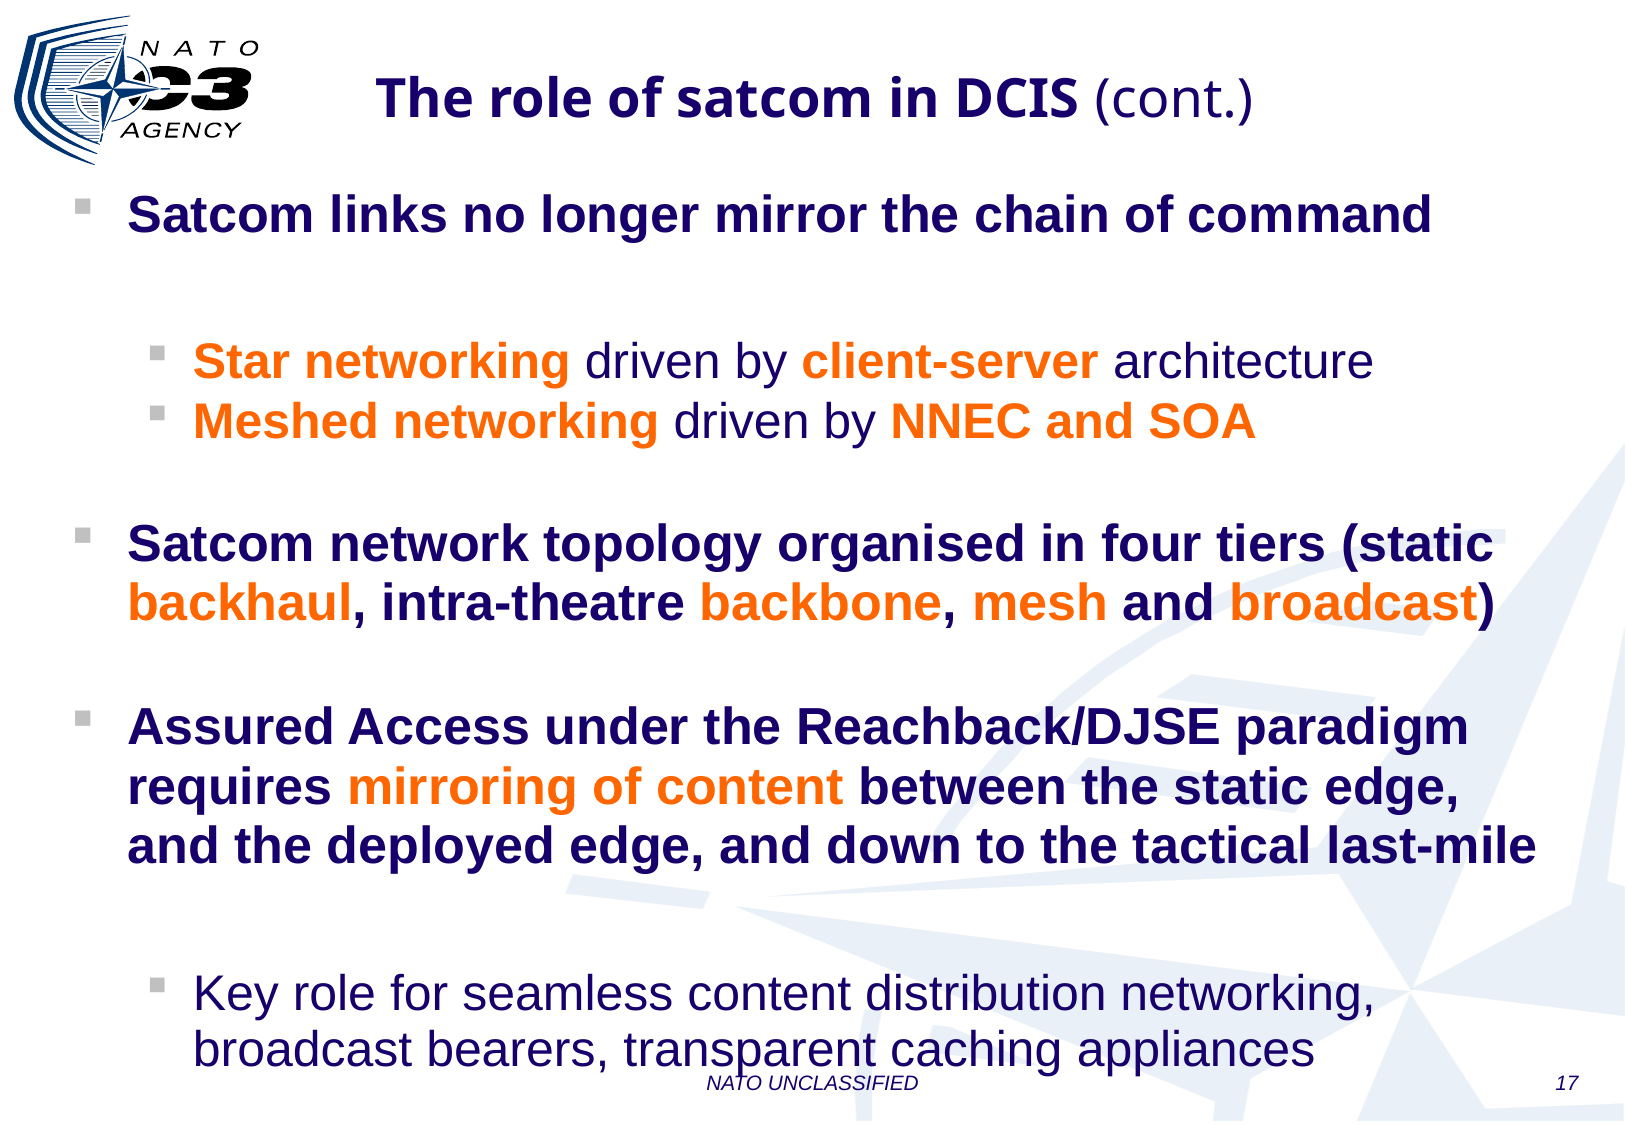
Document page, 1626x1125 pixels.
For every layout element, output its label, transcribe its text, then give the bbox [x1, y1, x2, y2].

list Satcom links no longer mirror the chain of command Star networking driven by client-server architecture Meshed networking driven by NNEC and SOA Satcom network topology organised in four tiers (static backhaul, intra-theatre backbone, mesh and broadcast) Assured Access under the Reachback/DJSE paradigm requires mirroring of content between the static edge, and the deployed edge, and down to the tactical last-mile Key role for seamless content distribution networking, broadcast bearers, transparent caching appliances [61, 178, 1569, 1044]
footer NATO UNCLASSIFIED [554, 1024, 1071, 1103]
slide_number 17 [1213, 1024, 1594, 1103]
title The role of satcom in DCIS (cont.) [50, 41, 1582, 158]
